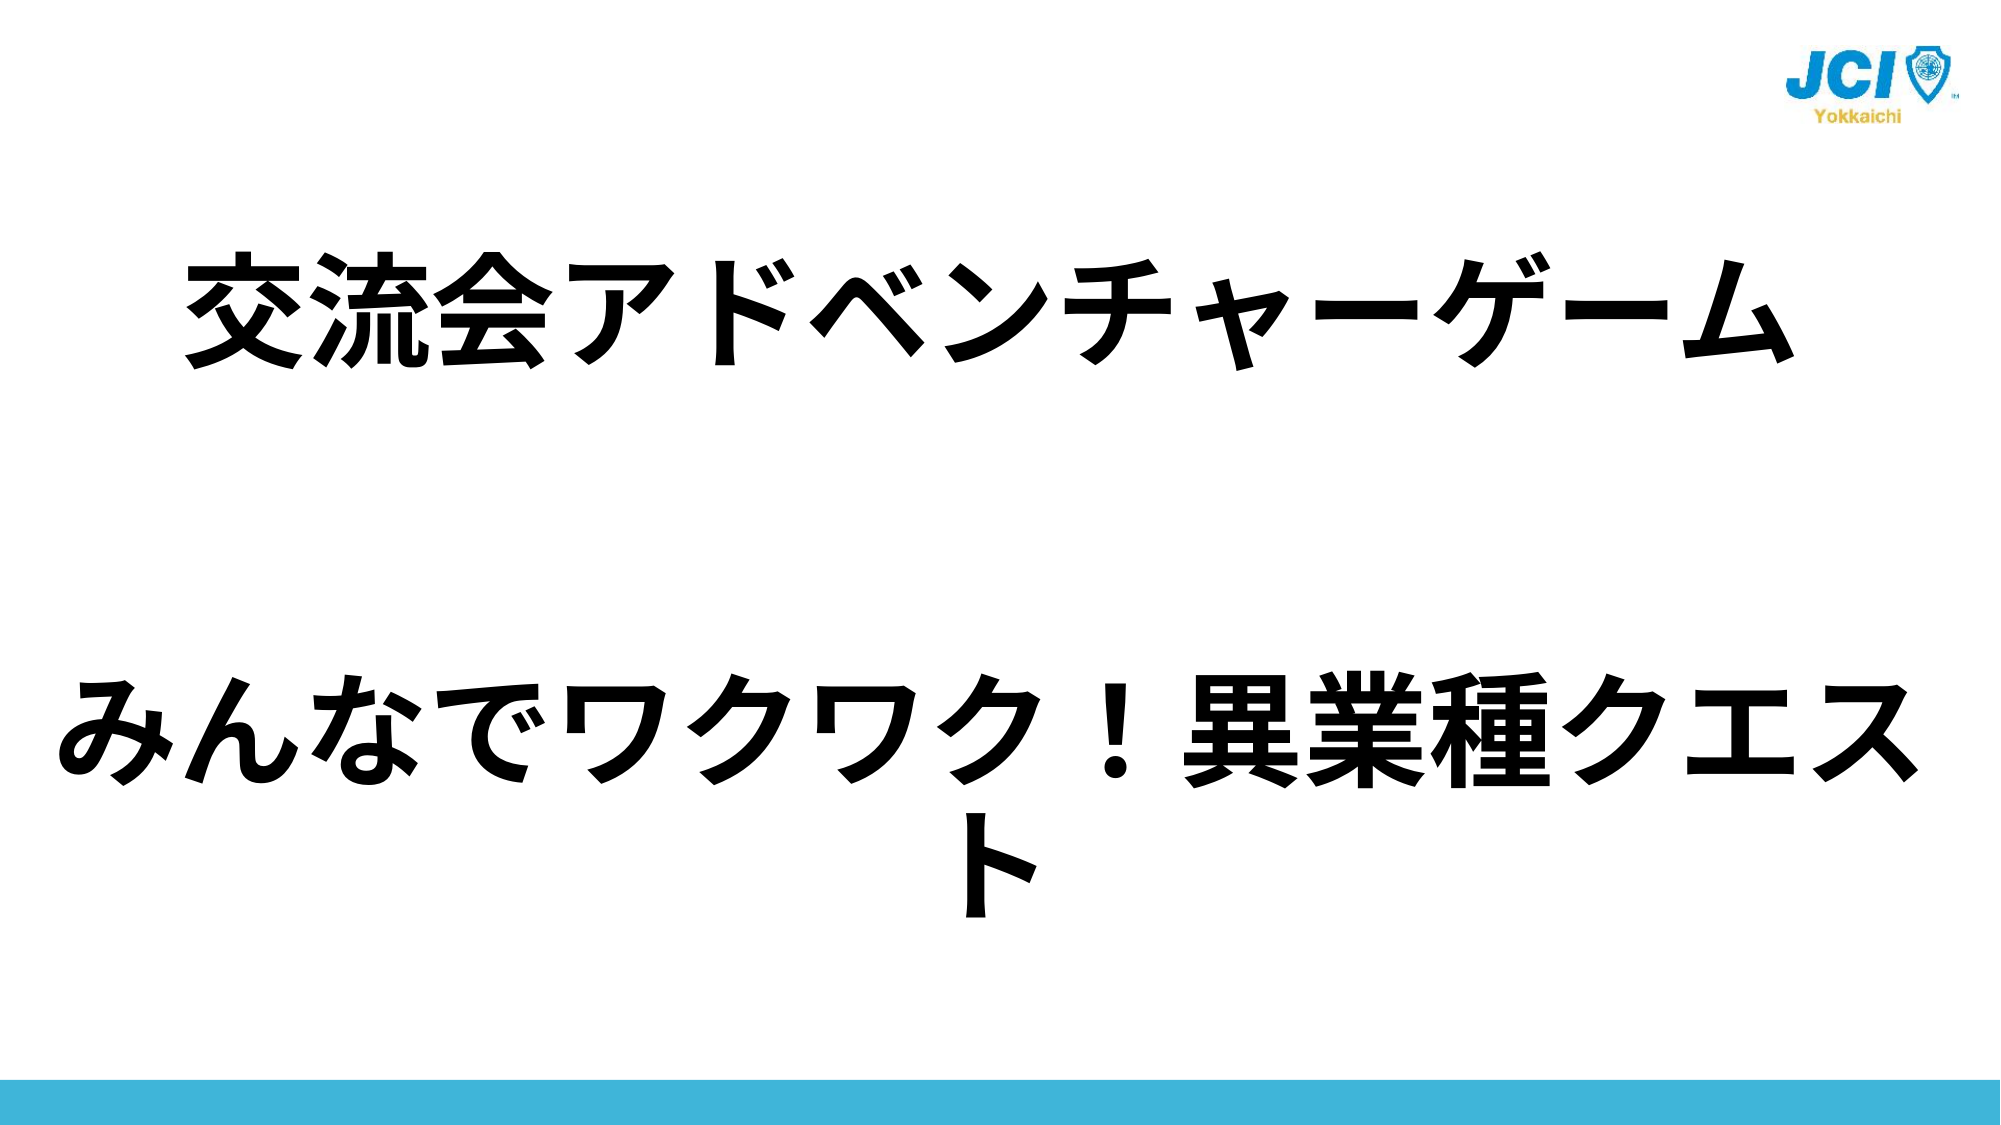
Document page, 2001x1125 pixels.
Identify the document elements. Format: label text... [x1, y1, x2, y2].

picture [1952, 45, 1961, 124]
text_box 交流会アドベンチャーゲーム みんなでワクワク！異業種クエスト [30, 32, 1952, 1125]
